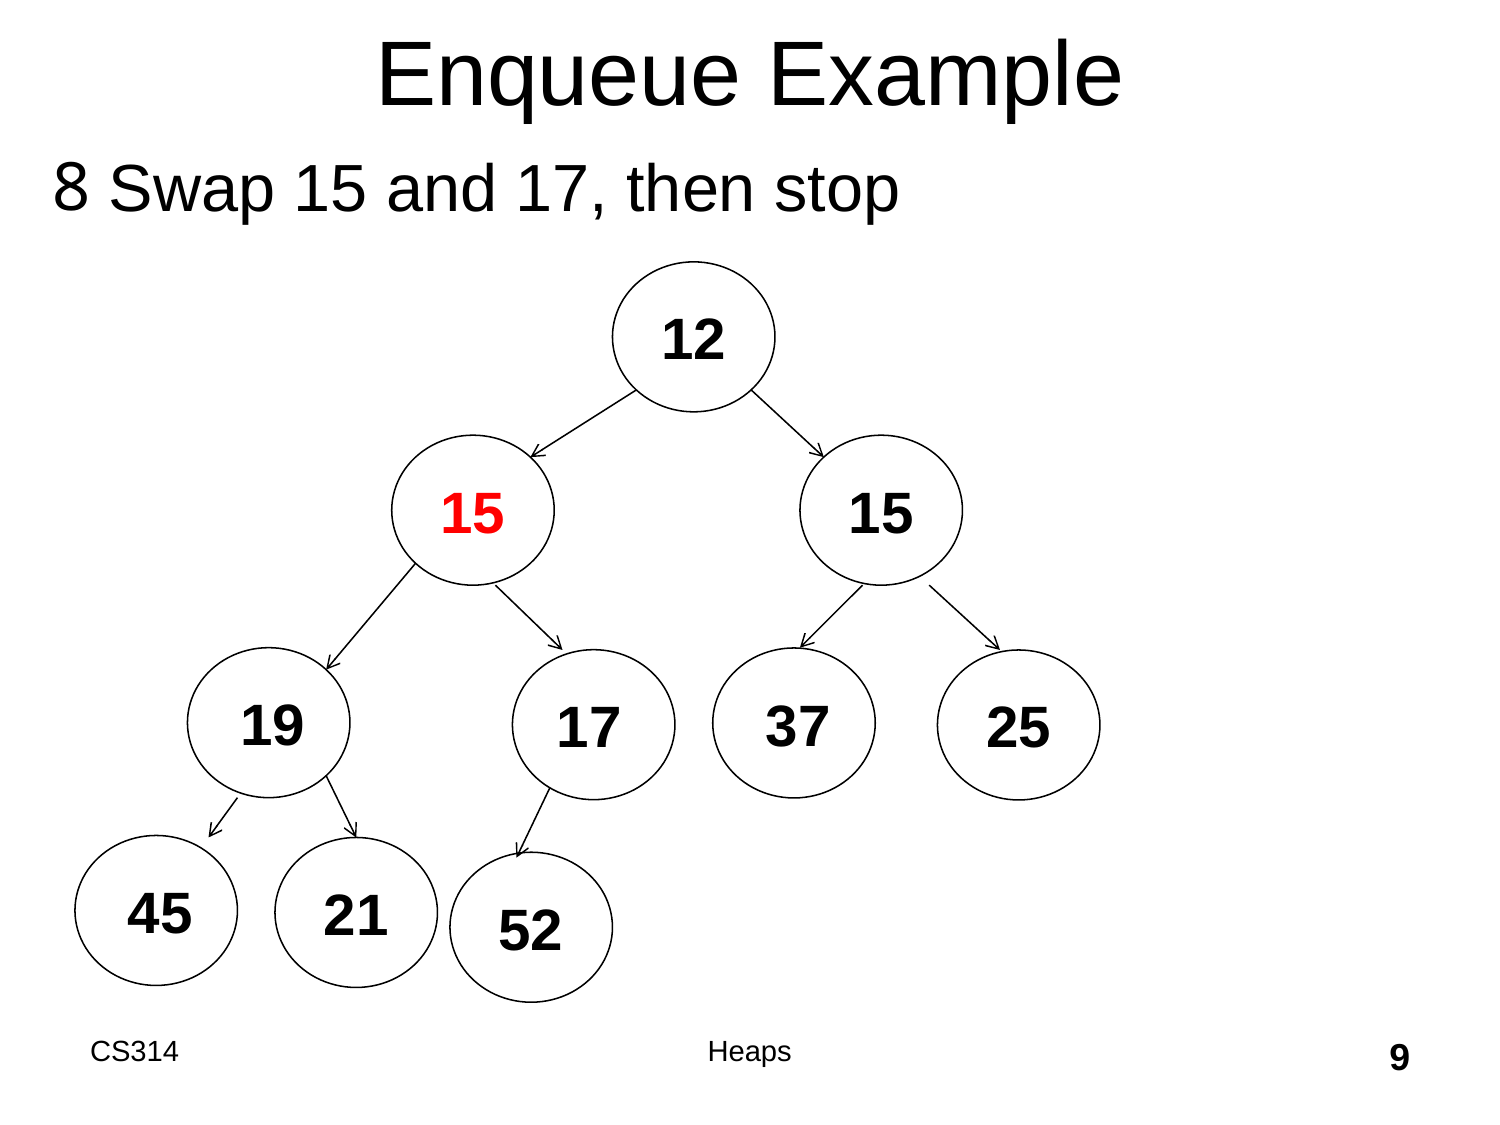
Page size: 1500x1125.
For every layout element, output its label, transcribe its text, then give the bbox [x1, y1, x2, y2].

text_box 17 [542, 681, 637, 767]
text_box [928, 584, 1001, 651]
footer Heaps [462, 1024, 1038, 1101]
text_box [495, 584, 563, 651]
text_box 12 [646, 294, 742, 379]
text_box 52 [483, 884, 579, 970]
text_box [799, 435, 963, 586]
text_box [530, 389, 637, 458]
slide_number 9 [1112, 1024, 1426, 1101]
text_box [712, 647, 876, 798]
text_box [750, 389, 824, 458]
text_box [937, 649, 1100, 800]
text_box [512, 649, 675, 800]
text_box [449, 854, 613, 1003]
list Swap 15 and 17, then stop [37, 137, 1463, 1038]
text_box 19 [225, 680, 321, 765]
text_box [612, 261, 775, 412]
text_box 37 [750, 680, 846, 766]
text_box 15 [425, 467, 521, 552]
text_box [325, 562, 416, 670]
text_box [187, 647, 350, 798]
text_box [799, 584, 863, 648]
text_box [274, 837, 438, 988]
text_box [74, 835, 238, 986]
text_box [516, 787, 551, 858]
text_box 21 [308, 869, 404, 955]
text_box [325, 775, 357, 838]
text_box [208, 797, 238, 838]
text_box 45 [113, 867, 208, 953]
text_box 25 [971, 682, 1067, 767]
text_box [391, 435, 555, 586]
text_box 15 [833, 467, 929, 552]
title Enqueue Example [112, 0, 1388, 137]
slide_number CS314 [74, 1024, 451, 1101]
